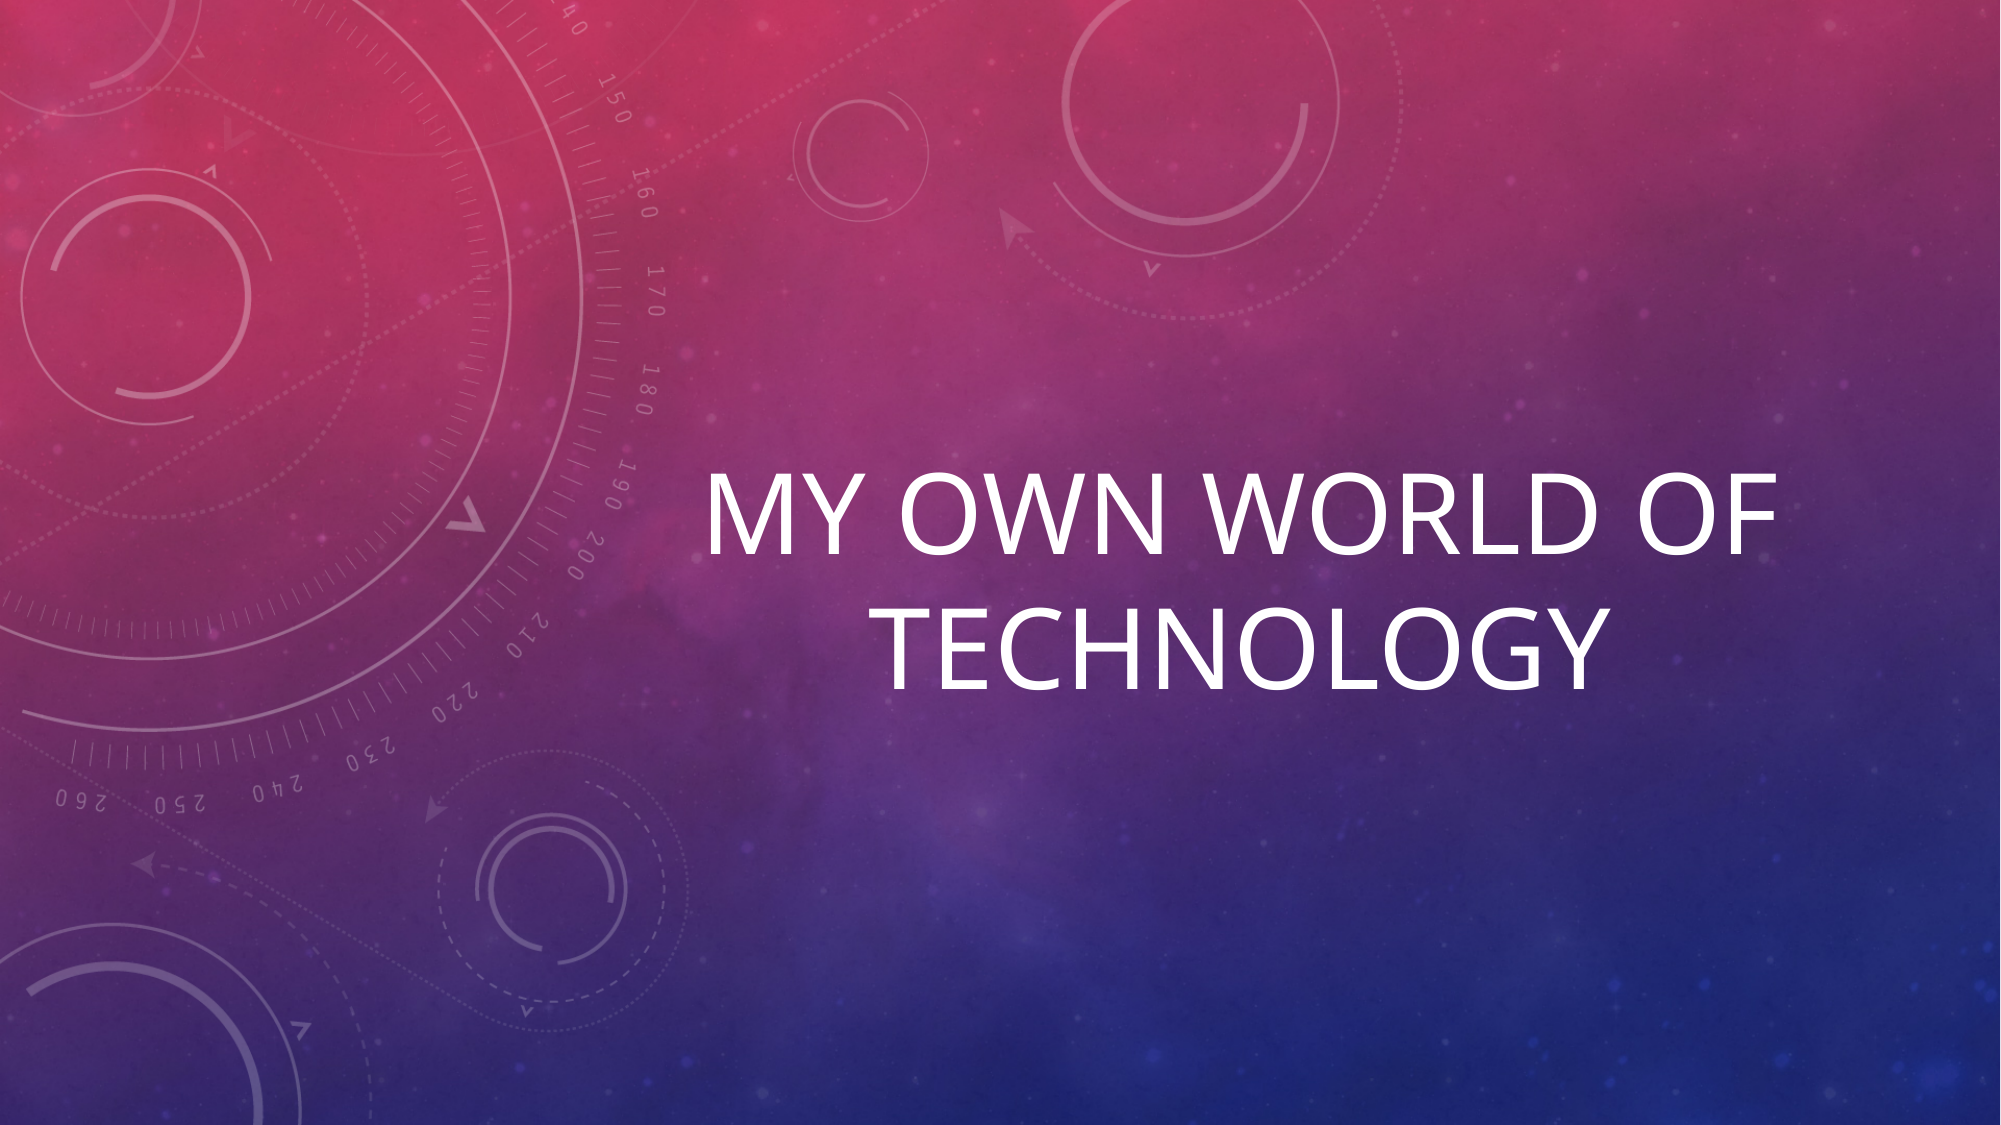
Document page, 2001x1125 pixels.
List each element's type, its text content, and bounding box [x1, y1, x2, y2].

title My Own World Of Technology [650, 322, 1831, 720]
picture [0, 0, 2001, 1125]
